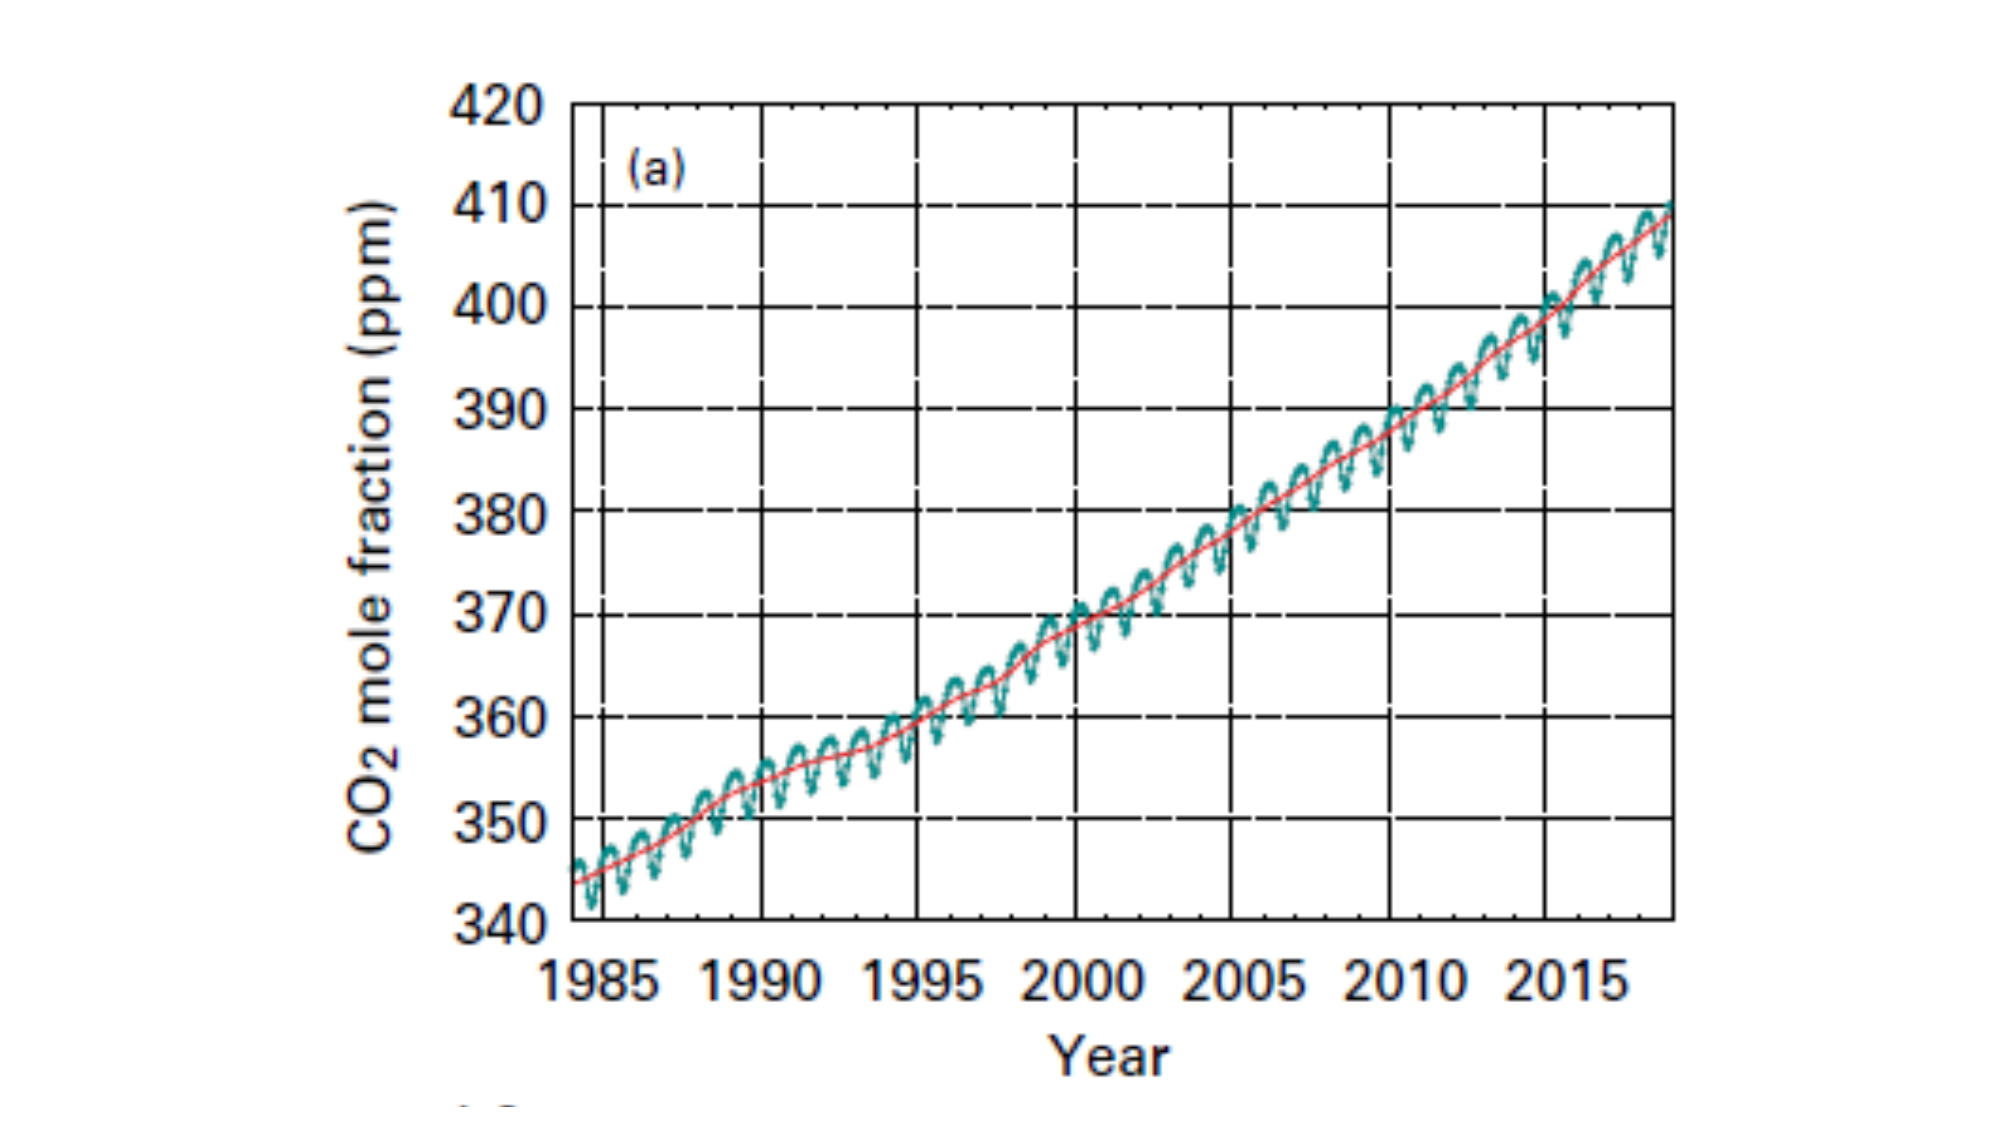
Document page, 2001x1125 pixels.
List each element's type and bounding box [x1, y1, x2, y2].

picture [315, 66, 1753, 1107]
